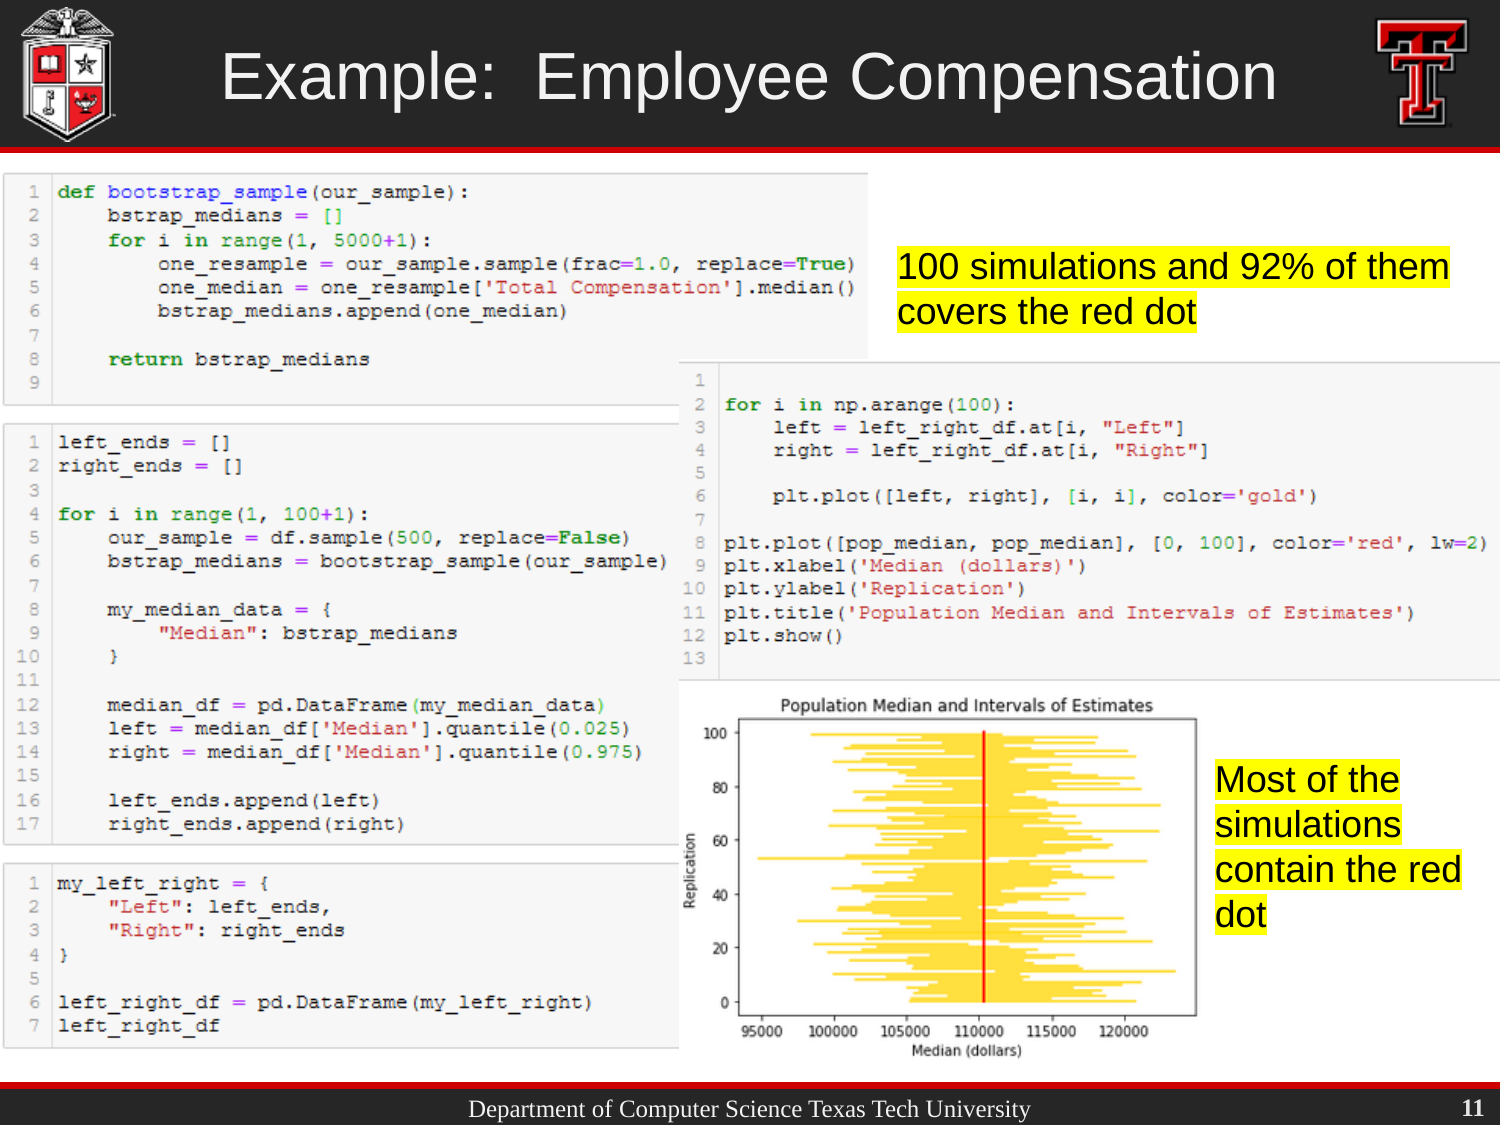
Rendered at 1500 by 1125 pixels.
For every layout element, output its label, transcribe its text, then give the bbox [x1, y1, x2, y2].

picture [0, 158, 1500, 1080]
slide_number 11 [1392, 1087, 1500, 1125]
picture [21, 7, 116, 142]
picture [1373, 14, 1472, 128]
title Example: Employee Compensation [151, 6, 1349, 141]
text_box 100 simulations and 92% of them covers the red dot [882, 234, 1500, 340]
